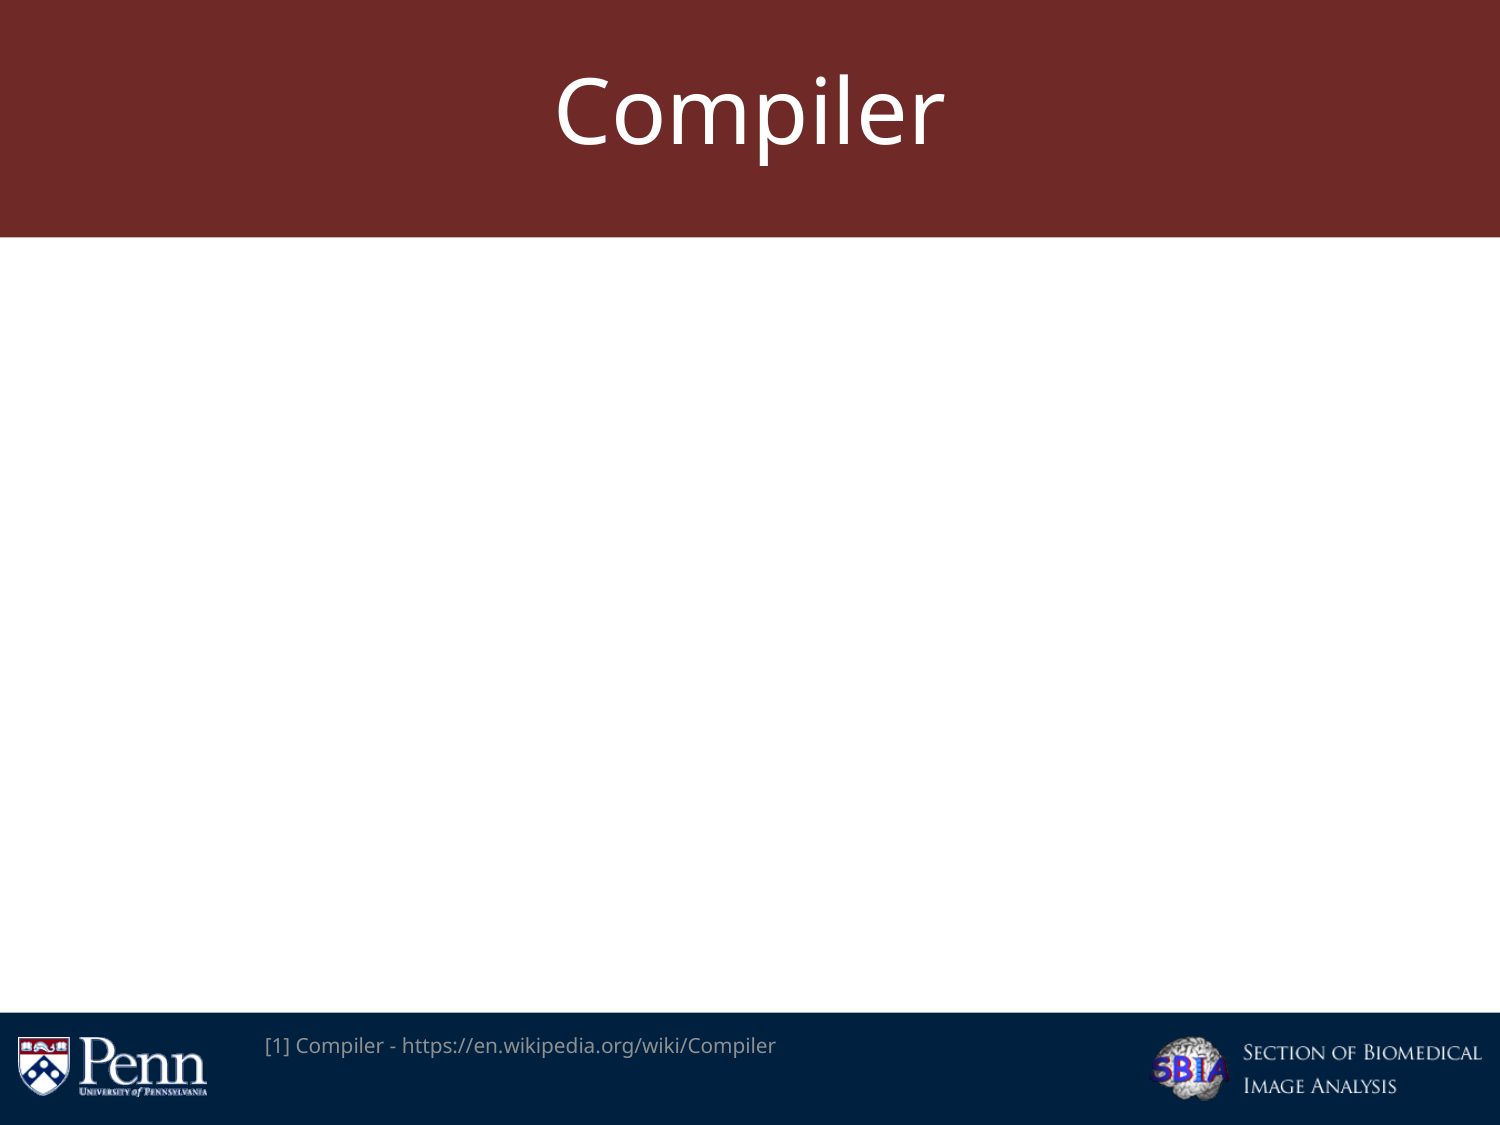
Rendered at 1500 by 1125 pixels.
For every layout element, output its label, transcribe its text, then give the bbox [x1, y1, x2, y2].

footer [1] Compiler - https://en.wikipedia.org/wiki/Compiler [249, 1025, 1038, 1100]
picture [1149, 1035, 1482, 1102]
title Compiler [75, 45, 1425, 238]
picture [18, 1037, 207, 1097]
